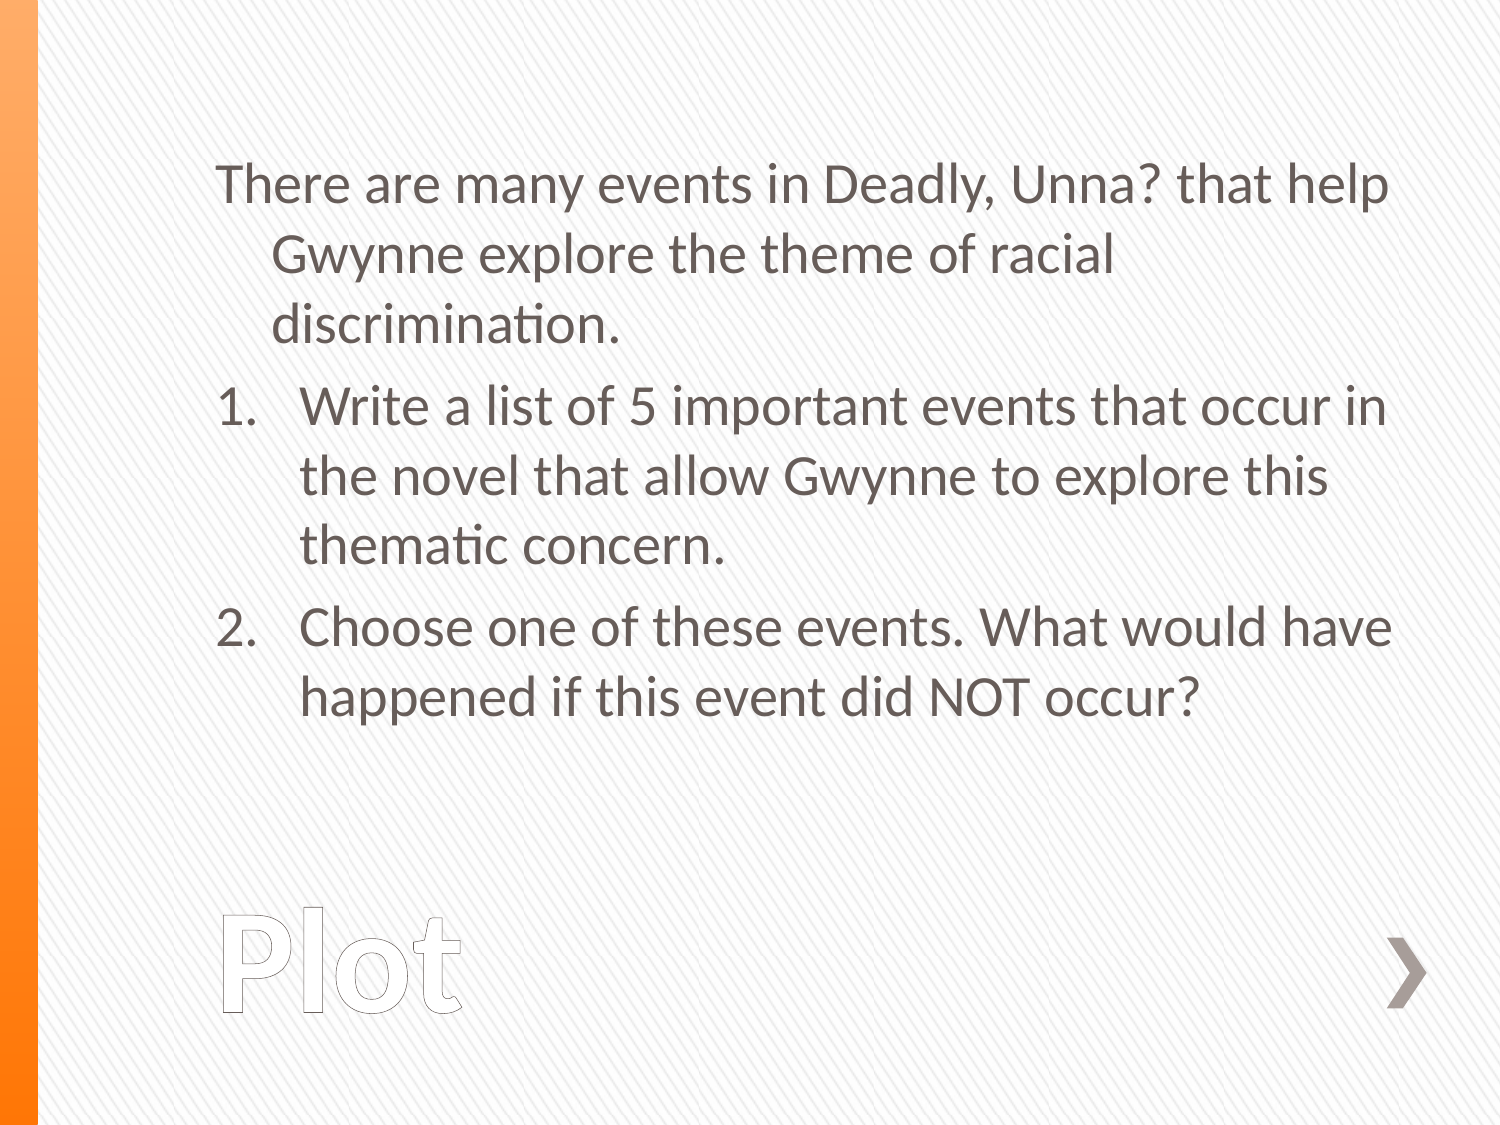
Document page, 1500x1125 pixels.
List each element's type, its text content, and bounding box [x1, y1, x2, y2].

title Plot [200, 863, 1388, 1050]
list There are many events in Deadly, Unna? that help Gwynne explore the theme of racial discrimination. Write a list of 5 important events that occur in the novel that allow Gwynne to explore this thematic concern. Choose one of these events. What would have happened if this event did NOT occur? [200, 137, 1425, 863]
